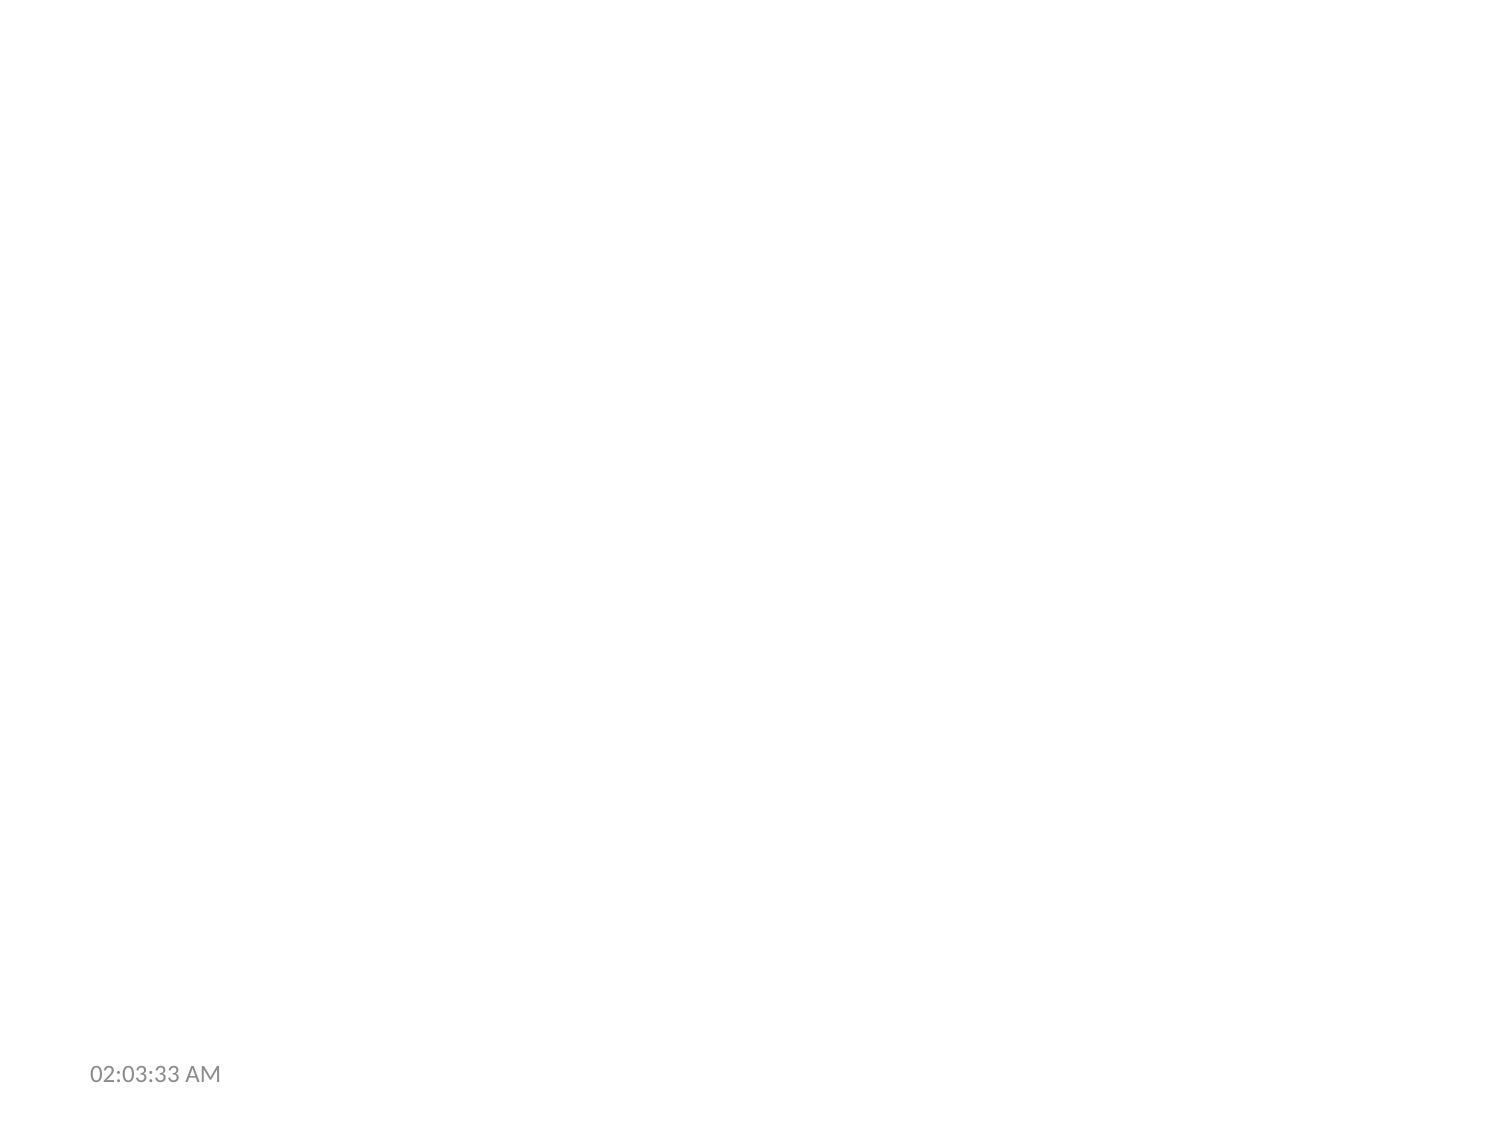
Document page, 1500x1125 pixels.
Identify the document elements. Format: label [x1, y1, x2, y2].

slide_number [75, 1042, 425, 1103]
